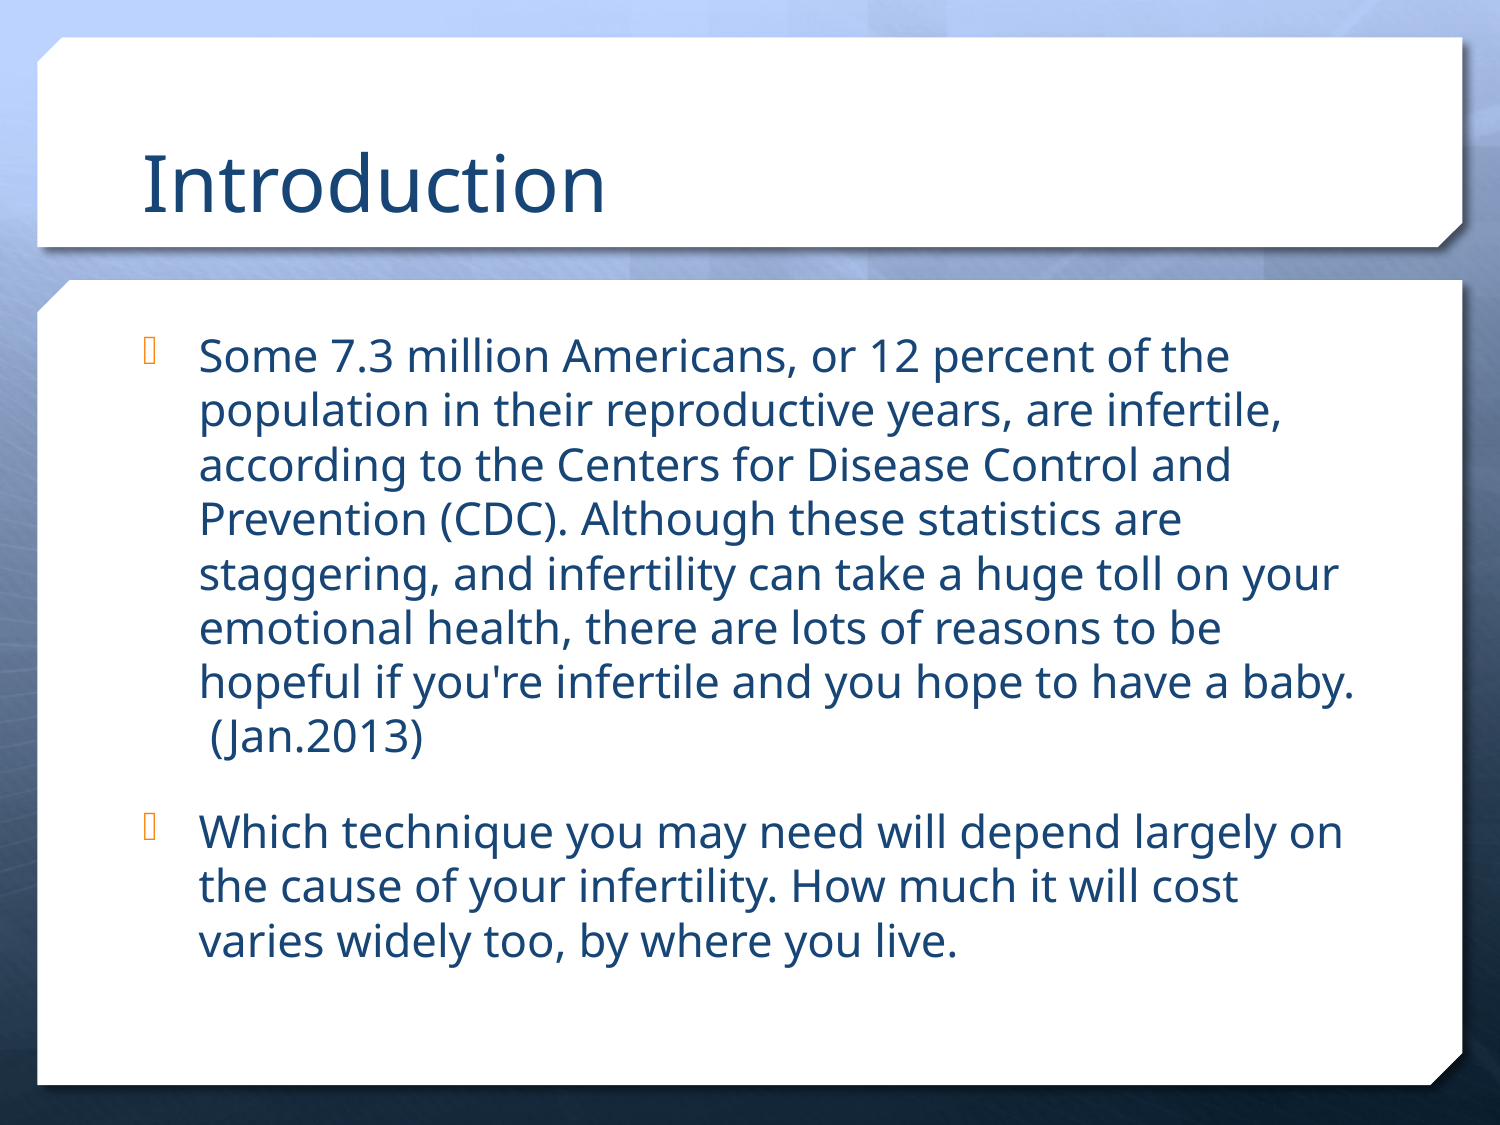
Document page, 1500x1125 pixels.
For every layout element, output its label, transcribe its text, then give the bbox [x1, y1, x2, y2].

title Introduction [127, 48, 1372, 236]
list Some 7.3 million Americans, or 12 percent of the population in their reproductive years, are infertile, according to the Centers for Disease Control and Prevention (CDC). Although these statistics are staggering, and infertility can take a huge toll on your emotional health, there are lots of reasons to be hopeful if you're infertile and you hope to have a baby. (Jan.2013) Which technique you may need will depend largely on the cause of your infertility. How much it will cost varies widely too, by where you live. [127, 319, 1372, 978]
